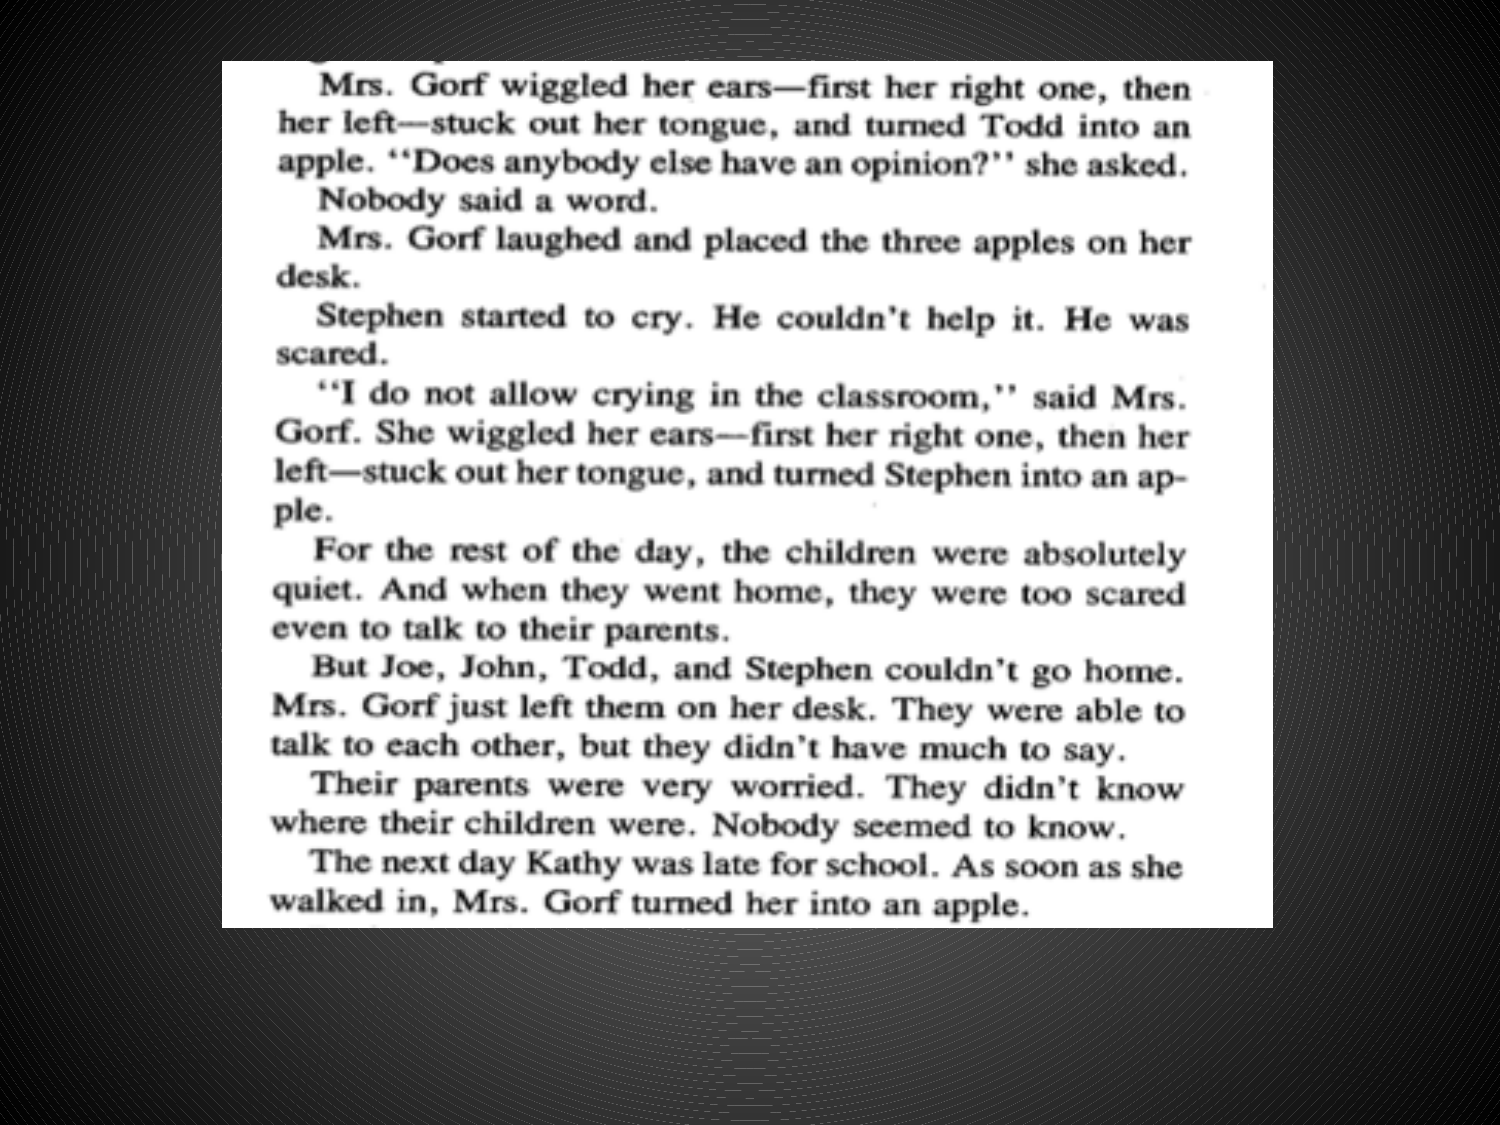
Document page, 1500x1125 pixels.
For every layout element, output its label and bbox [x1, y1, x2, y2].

picture [222, 60, 1274, 929]
